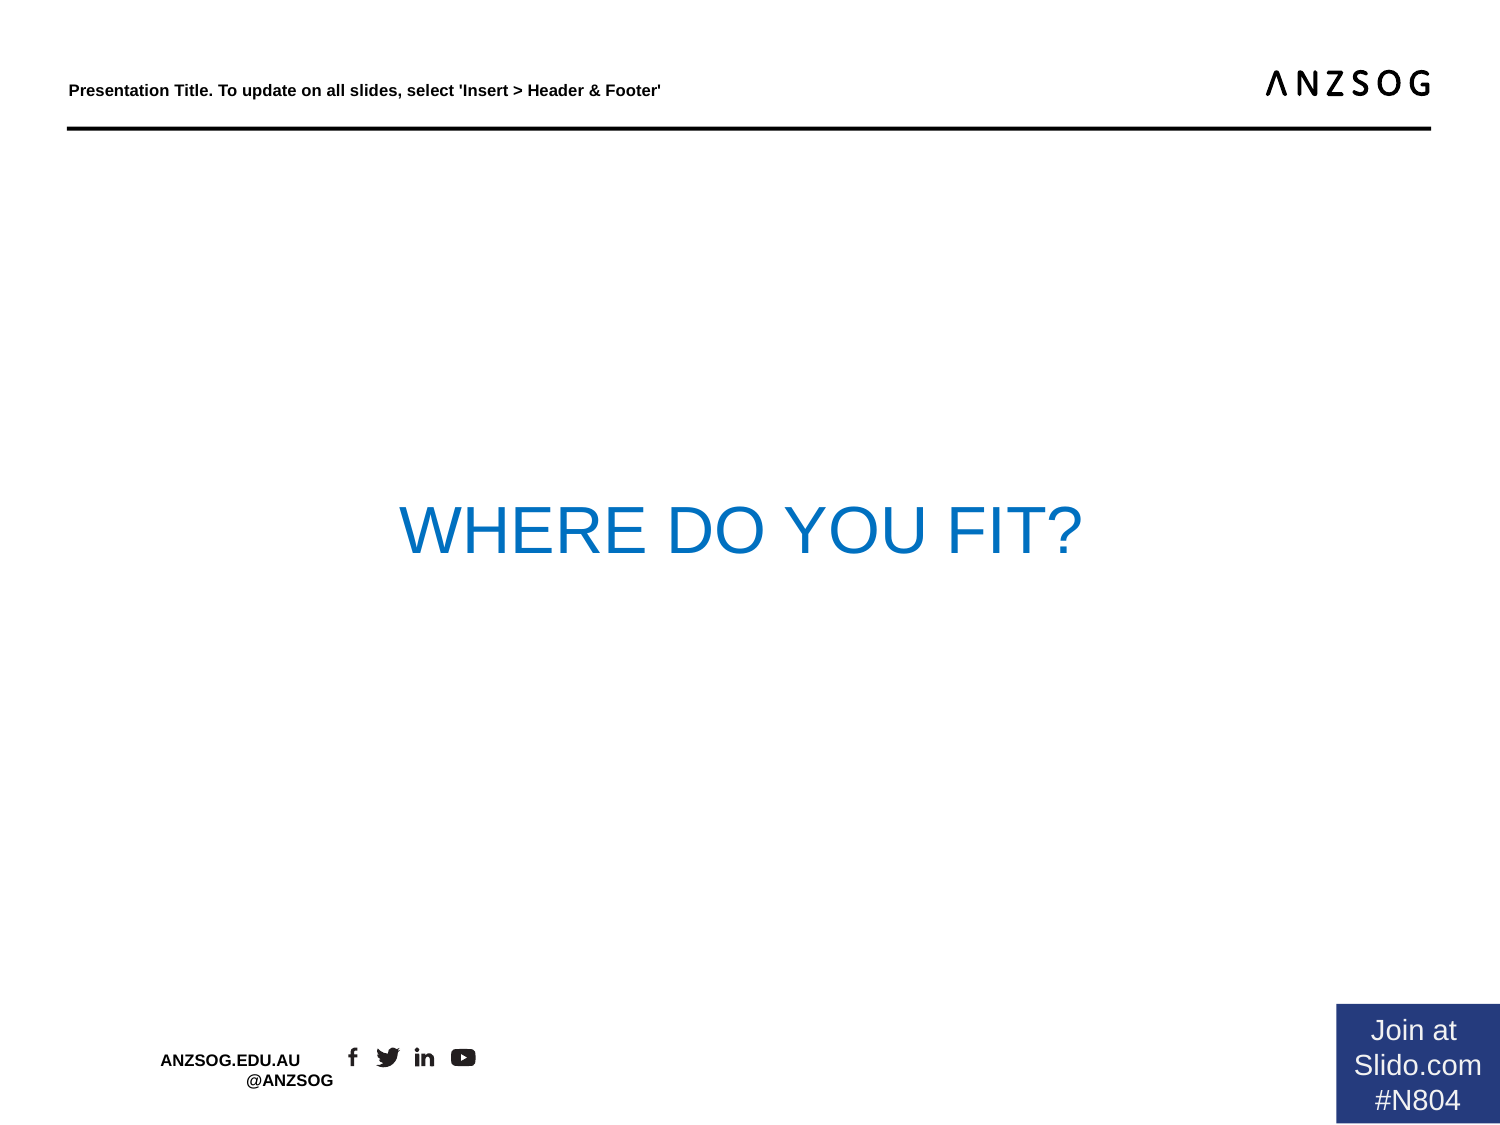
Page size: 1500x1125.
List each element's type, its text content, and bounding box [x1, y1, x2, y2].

footer Presentation Title. To update on all slides, select 'Insert > Header & Footer' [53, 59, 789, 120]
list WHERE DO YOU FIT? [53, 307, 1431, 971]
text_box Join at Slido.com #N804 [1336, 1003, 1500, 1124]
